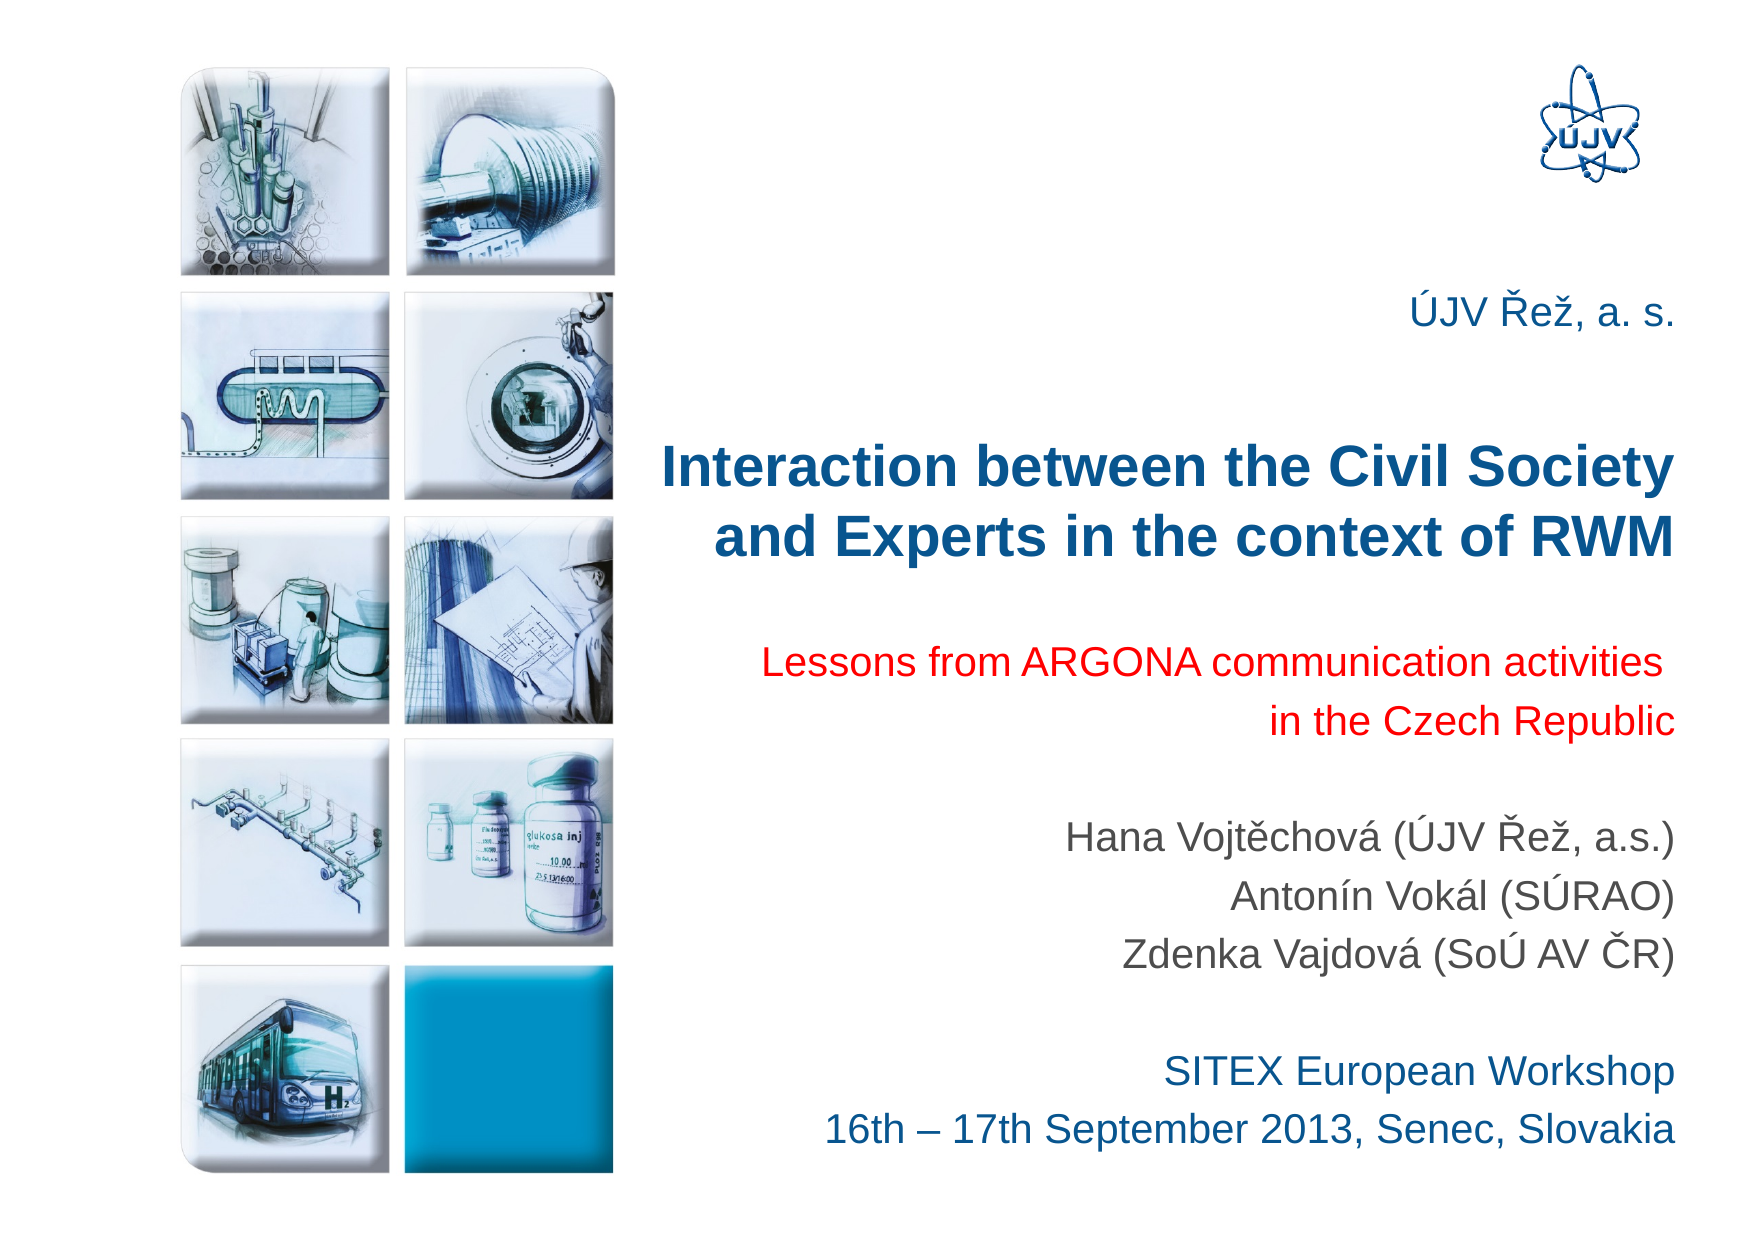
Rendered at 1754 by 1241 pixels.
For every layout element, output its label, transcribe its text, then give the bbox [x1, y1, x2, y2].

picture [177, 64, 618, 1176]
list ÚJV Řež, a. s. Interaction between the Civil Society and Experts in the context of RWM Lessons from ARGONA communication activities in the Czech Republic Hana Vojtěchová (ÚJV Řež, a.s.) Antonín Vokál (SÚRAO) Zdenka Vajdová (SoÚ AV ČR) SITEX European Workshop 16th – 17th September 2013, Senec, Slovakia [642, 280, 1686, 1183]
picture [1540, 64, 1640, 183]
